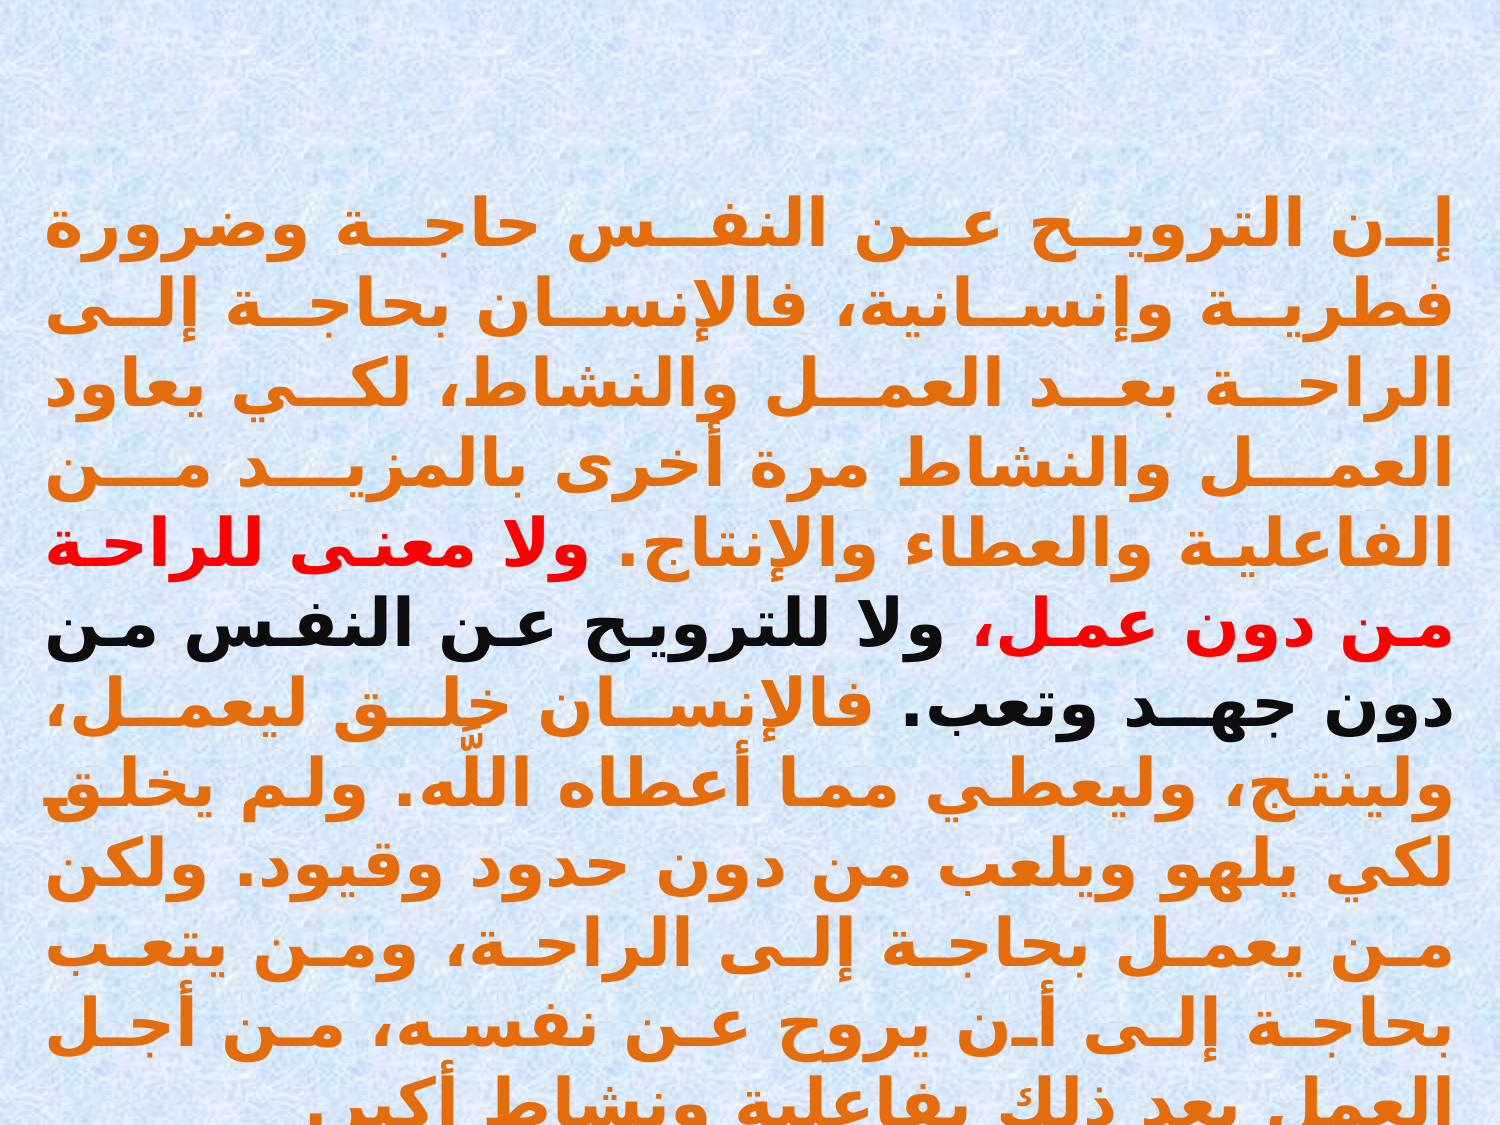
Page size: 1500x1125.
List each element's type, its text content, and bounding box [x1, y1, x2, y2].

text_box إن الترويح عن النفس حاجة وضرورة فطرية وإنسانية، فالإنسان بحاجة إلى الراحة بعد العمل والنشاط، لكي يعاود العمل والنشاط مرة أخرى بالمزيد من الفاعلية والعطاء والإنتاج. ولا معنى للراحة من دون عمل، ولا للترويح عن النفس من دون جهد وتعب. فالإنسان خلق ليعمل، ولينتج، وليعطي مما أعطاه اللَّه. ولم يخلق لكي يلهو ويلعب من دون حدود وقيود. ولكن من يعمل بحاجة إلى الراحة، ومن يتعب بحاجة إلى أن يروح عن نفسه، من أجل العمل بعد ذلك بفاعلية ونشاط أكبر. [29, 172, 1471, 1125]
picture [0, 0, 1500, 1125]
